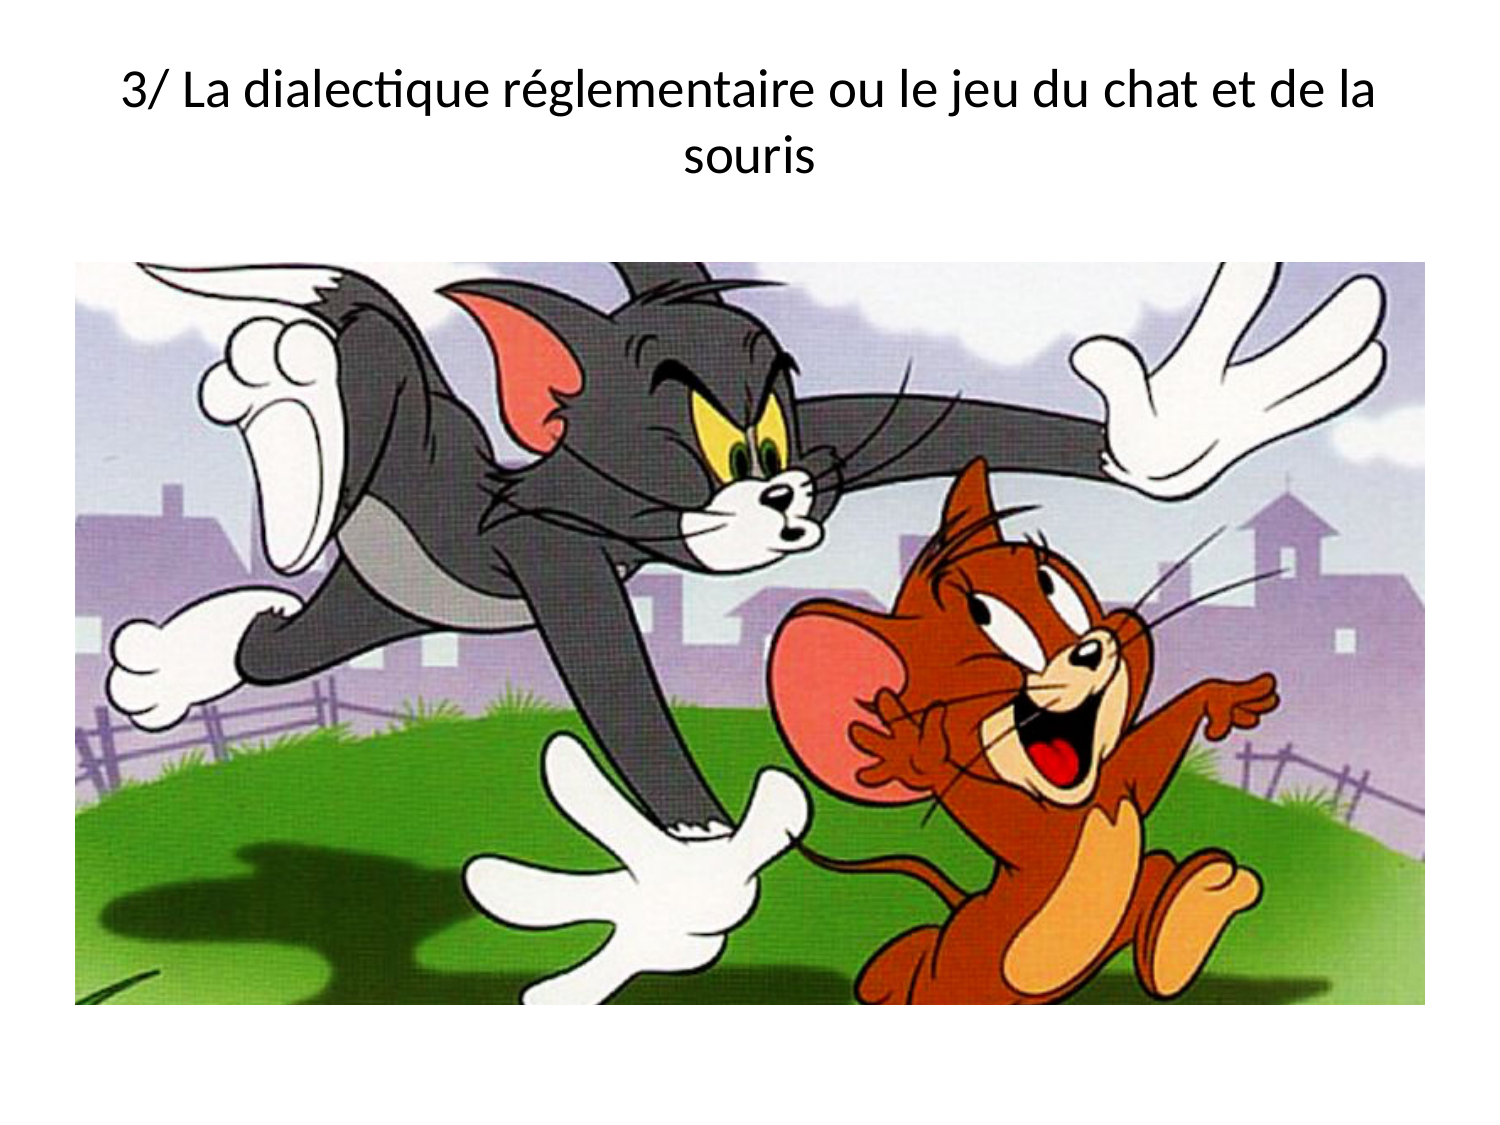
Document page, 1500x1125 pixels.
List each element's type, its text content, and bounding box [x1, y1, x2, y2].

title 3/ La dialectique réglementaire ou le jeu du chat et de la souris [75, 43, 1425, 259]
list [74, 262, 1426, 1006]
